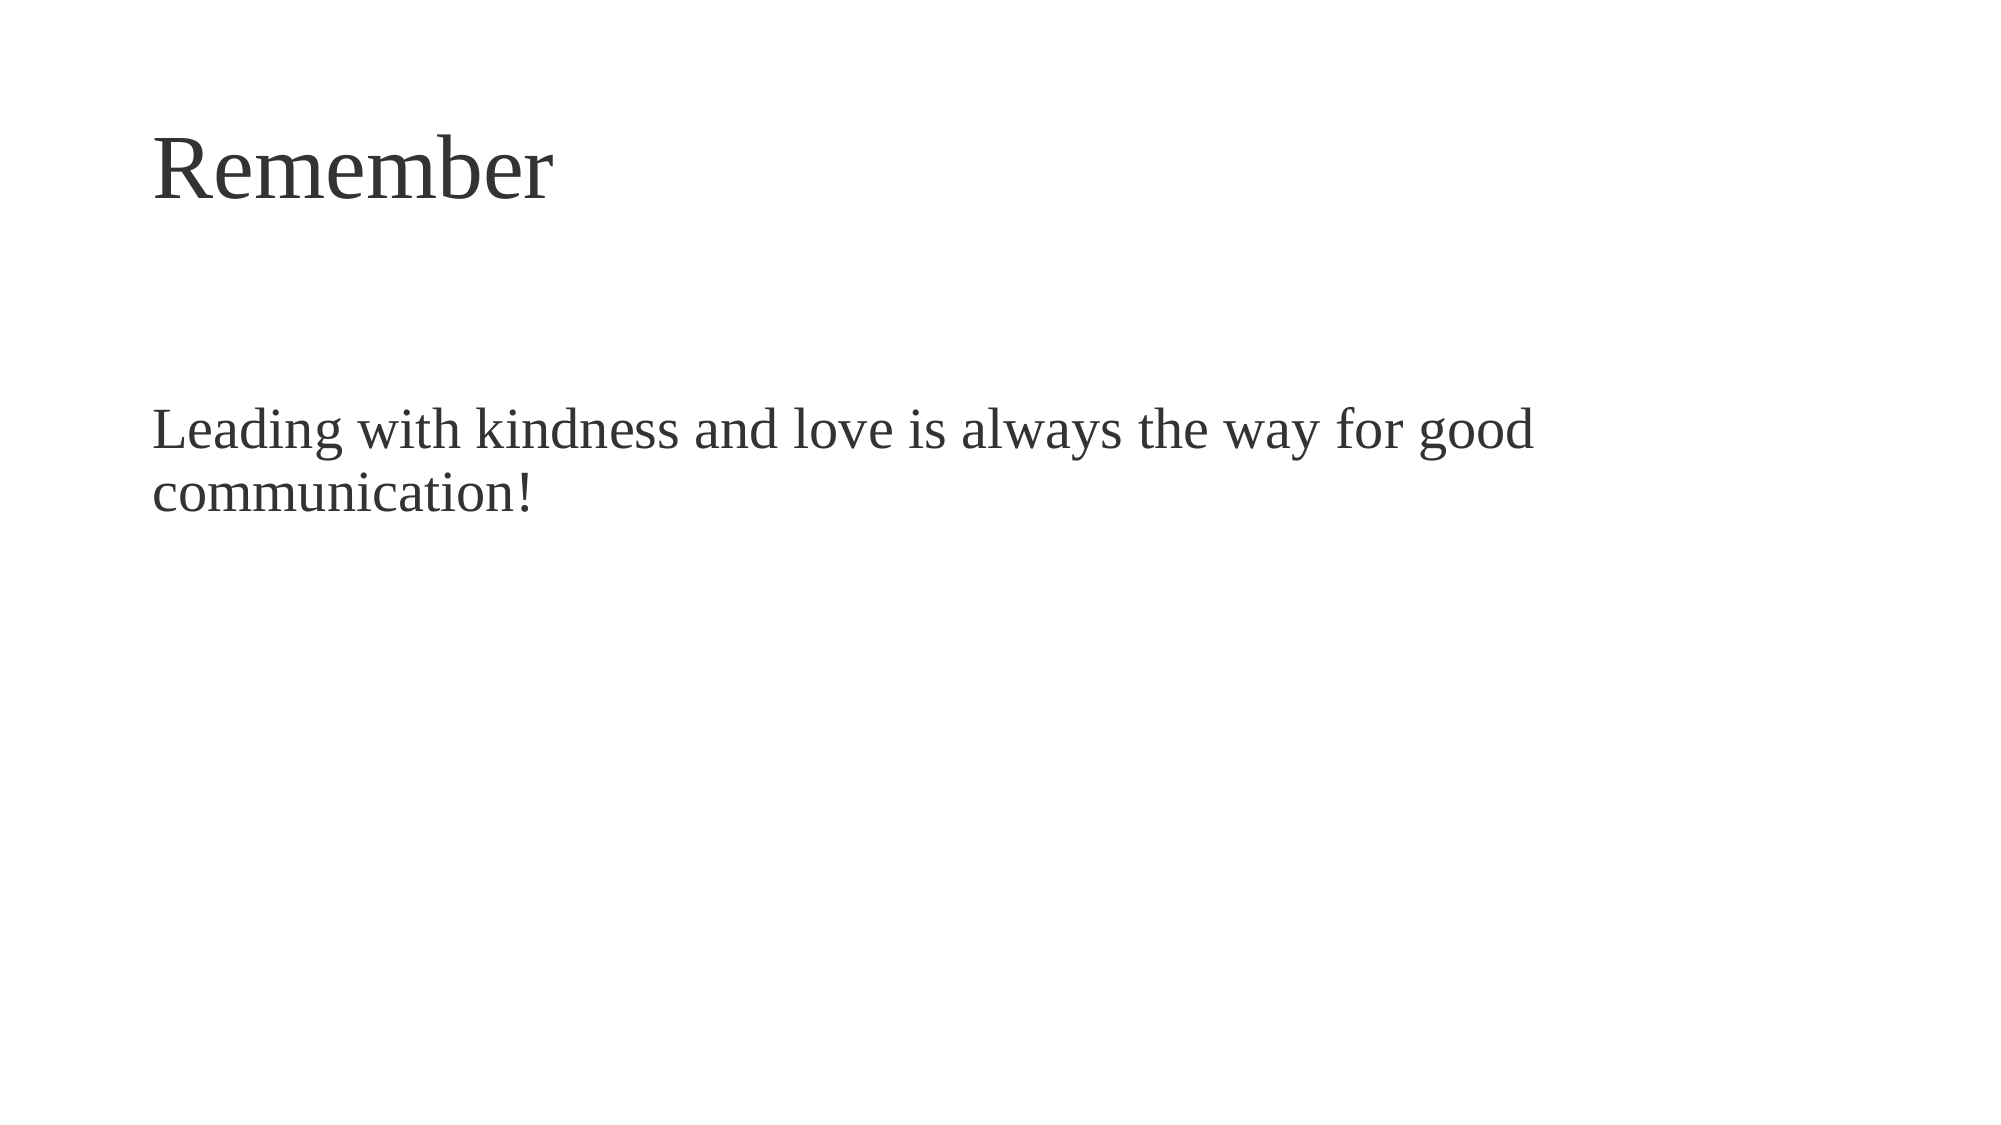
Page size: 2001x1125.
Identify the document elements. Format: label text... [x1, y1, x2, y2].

title Remember [137, 59, 1863, 278]
list Leading with kindness and love is always the way for good communication! [137, 299, 1863, 1014]
